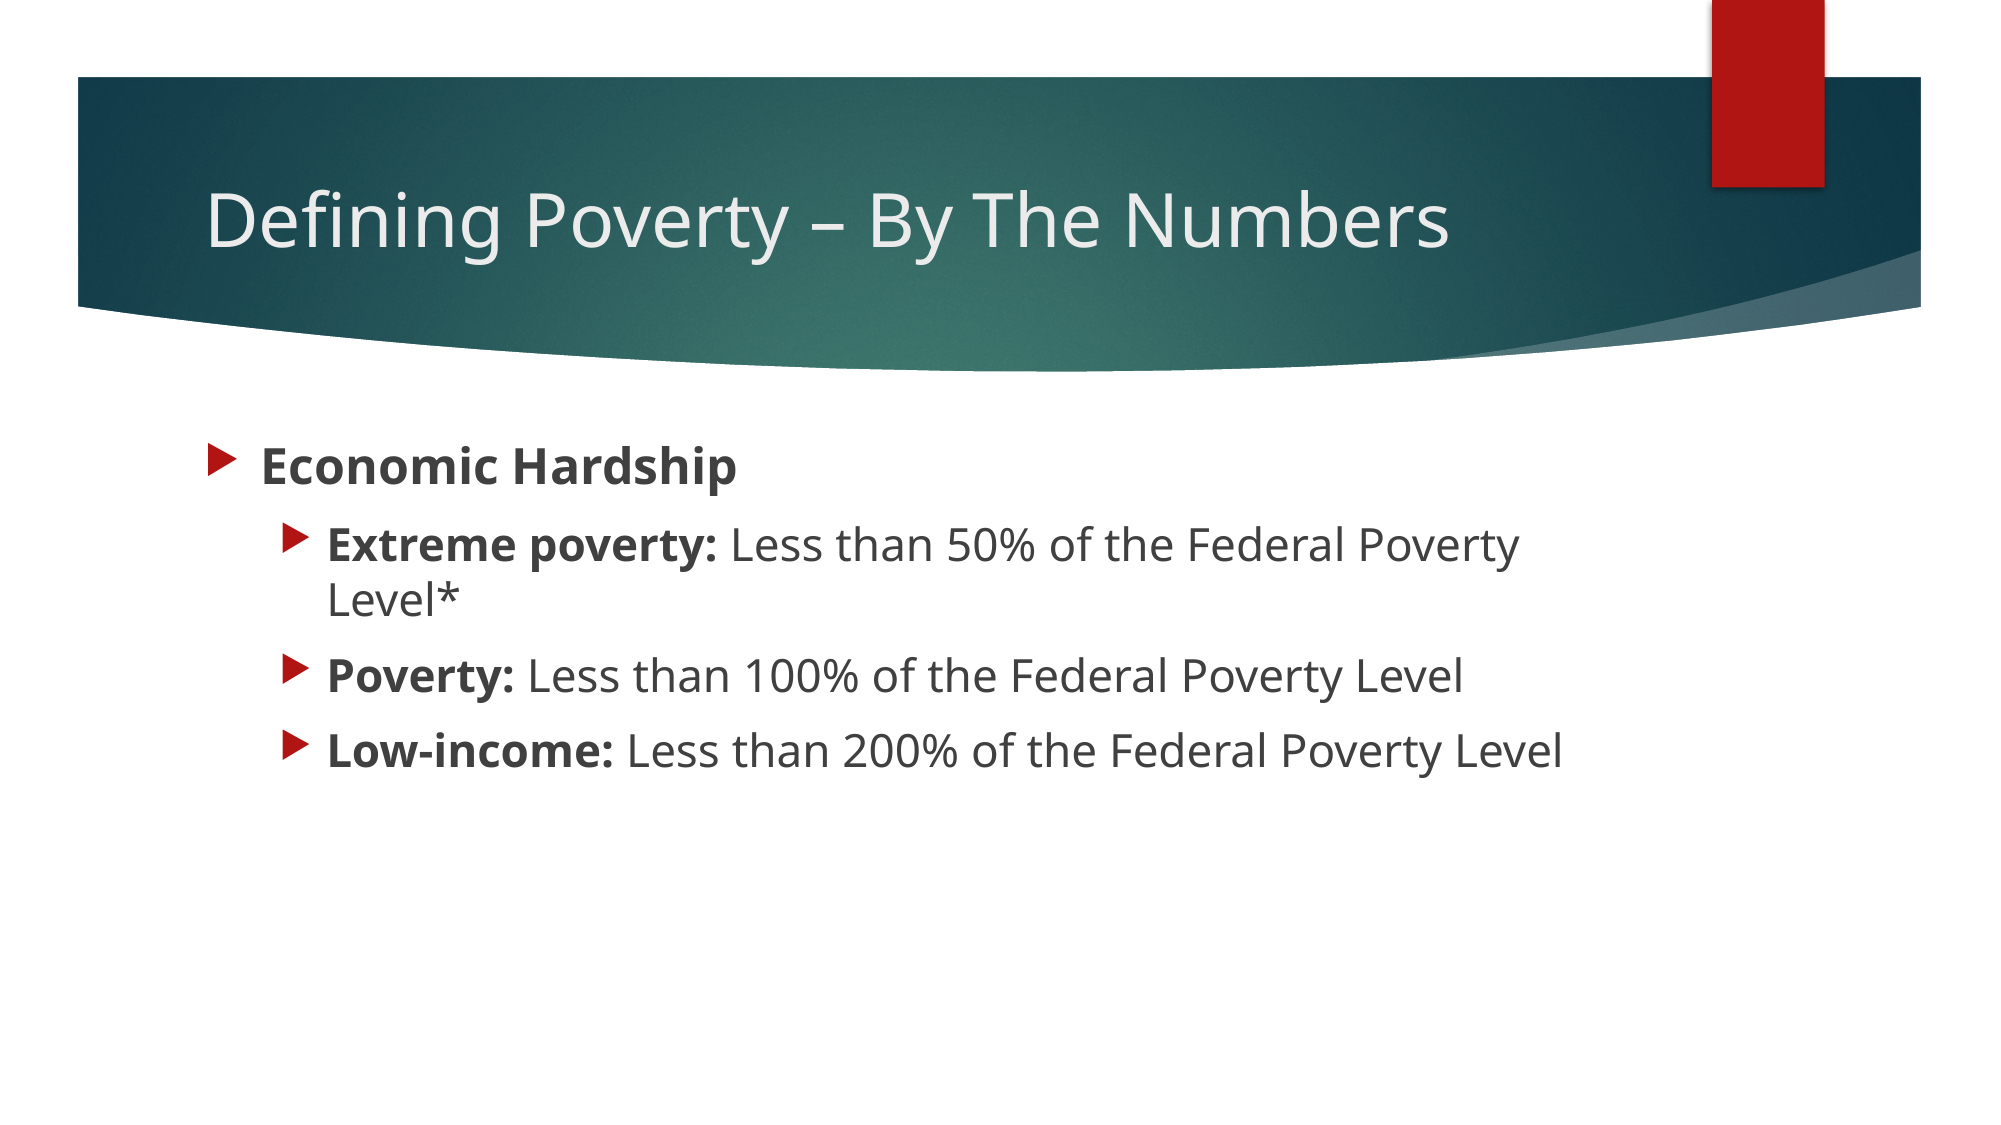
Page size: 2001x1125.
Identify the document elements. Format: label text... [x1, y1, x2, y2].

title Defining Poverty – By The Numbers [189, 159, 1638, 276]
list Economic Hardship Extreme poverty: Less than 50% of the Federal Poverty Level* Poverty: Less than 100% of the Federal Poverty Level Low-income: Less than 200% of the Federal Poverty Level [189, 427, 1638, 988]
